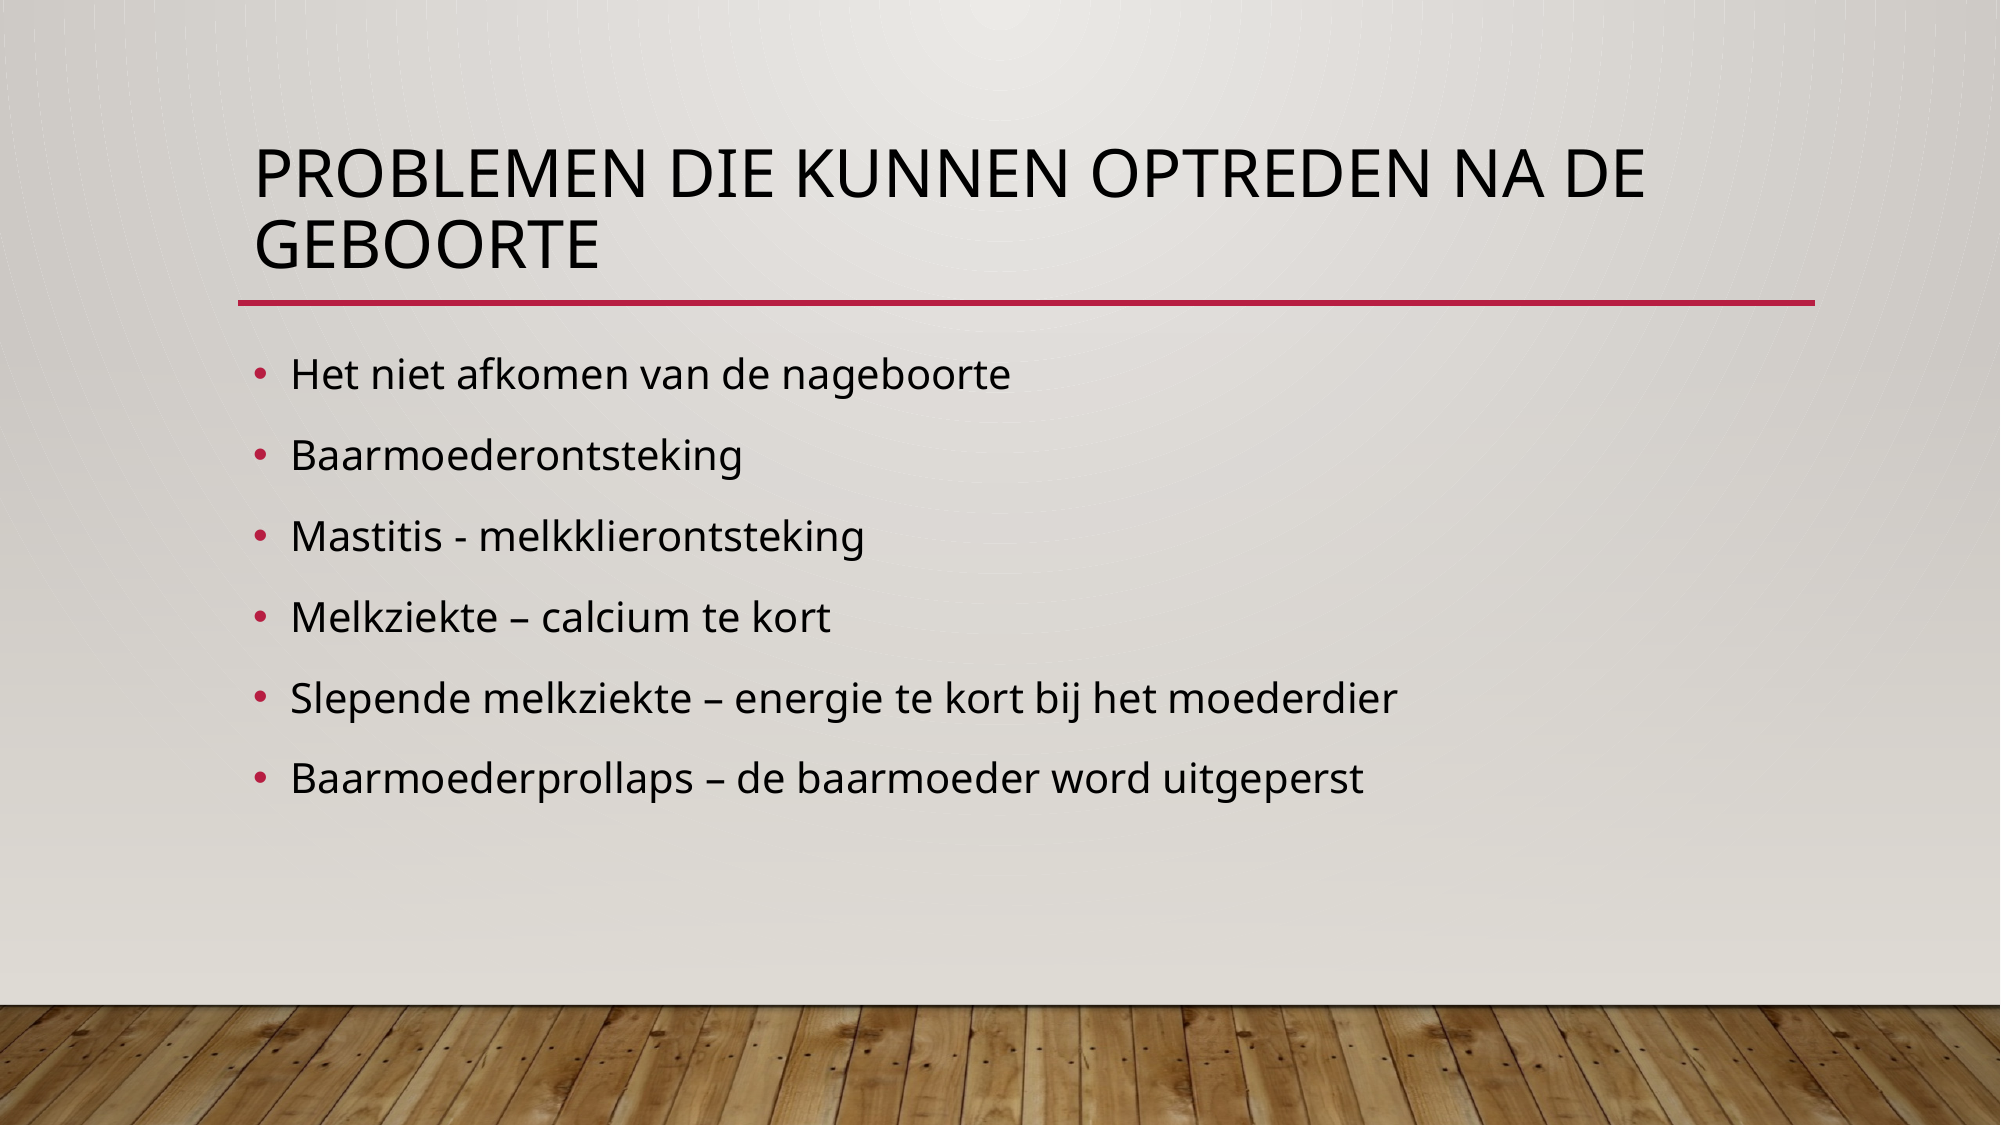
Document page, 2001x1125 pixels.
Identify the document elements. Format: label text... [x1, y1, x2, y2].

list Het niet afkomen van de nageboorte Baarmoederontsteking Mastitis - melkklierontsteking Melkziekte – calcium te kort Slepende melkziekte – energie te kort bij het moederdier Baarmoederprollaps – de baarmoeder word uitgeperst [238, 330, 1814, 897]
title Problemen die kunnen optreden na de geboorte [238, 131, 1814, 305]
picture [0, 1005, 2000, 1125]
